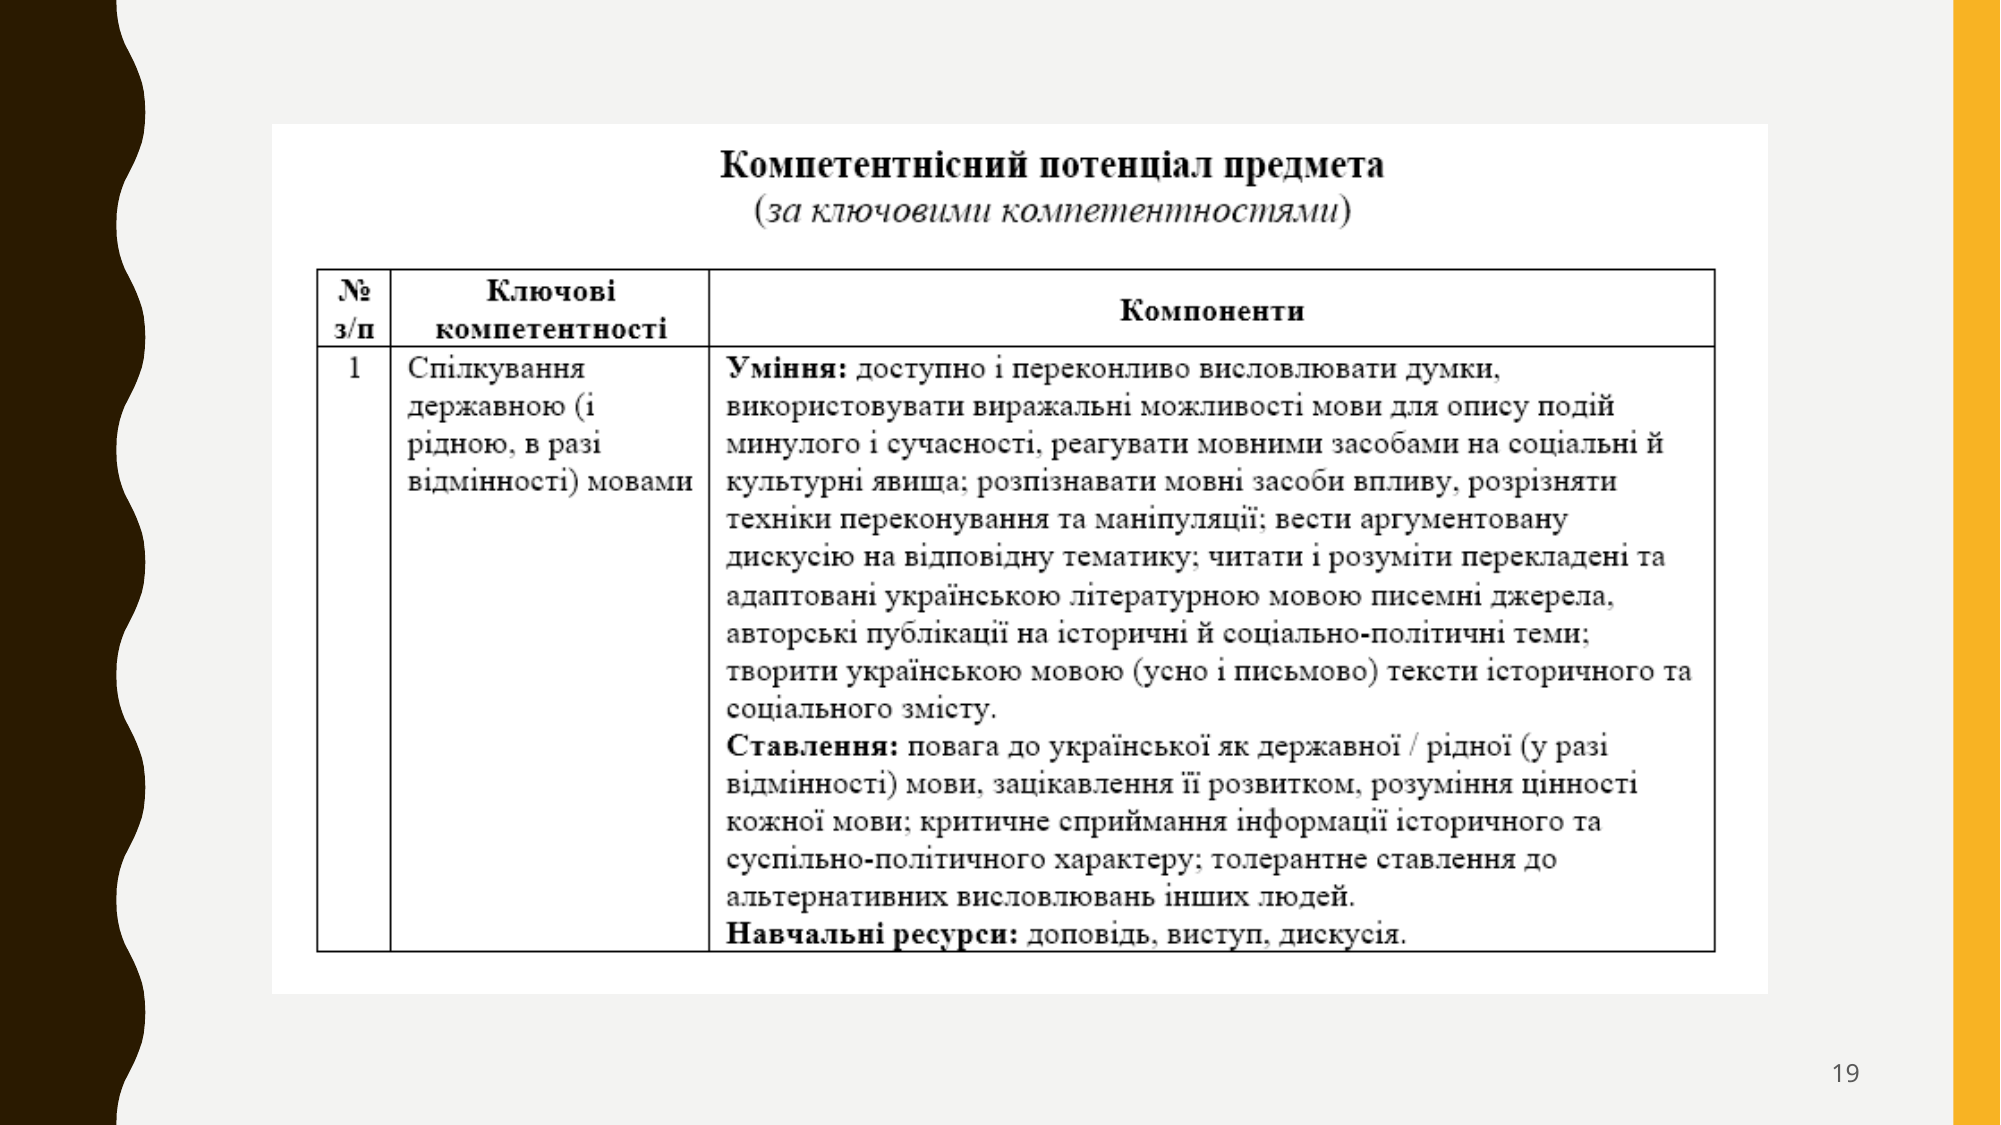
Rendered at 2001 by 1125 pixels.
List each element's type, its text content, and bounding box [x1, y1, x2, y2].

slide_number 19 [1412, 1045, 1875, 1103]
picture [272, 124, 1768, 994]
